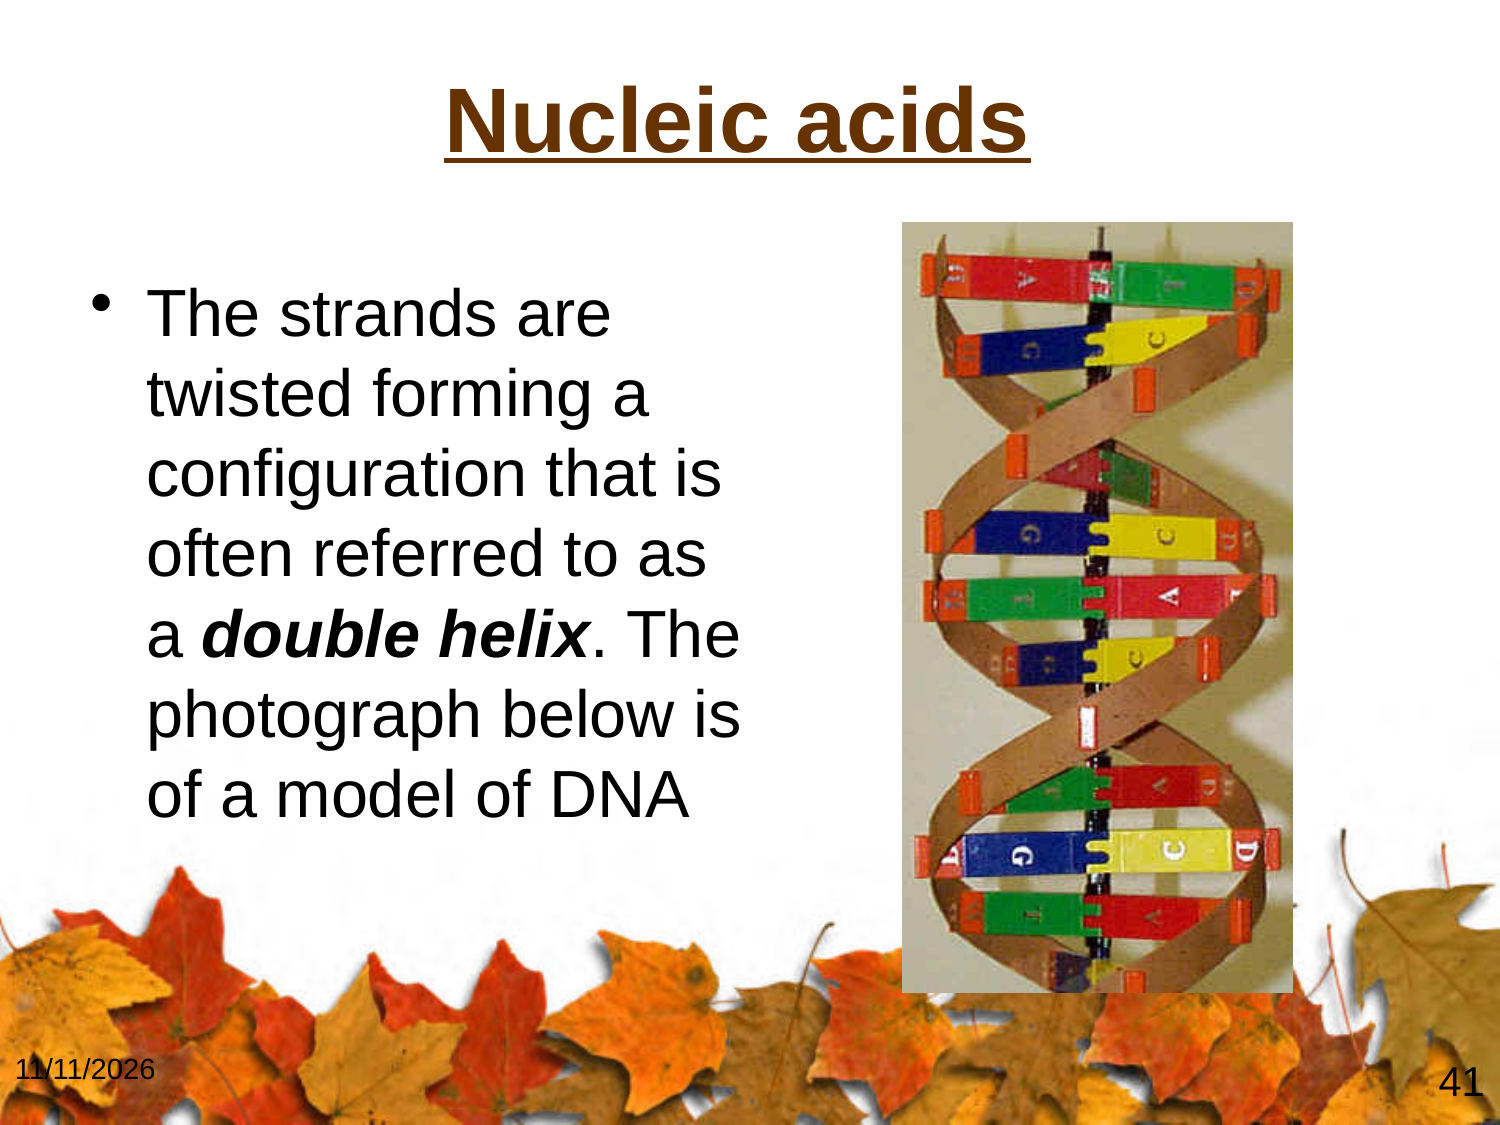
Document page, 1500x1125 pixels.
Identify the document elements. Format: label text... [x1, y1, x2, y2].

slide_number 41 [1149, 1046, 1500, 1125]
picture [0, 0, 1500, 1125]
list The strands are twisted forming a configuration that is often referred to as a double helix. The photograph below is of a model of DNA [74, 262, 774, 868]
title Nucleic acids [49, 44, 1426, 188]
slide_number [0, 1042, 350, 1103]
